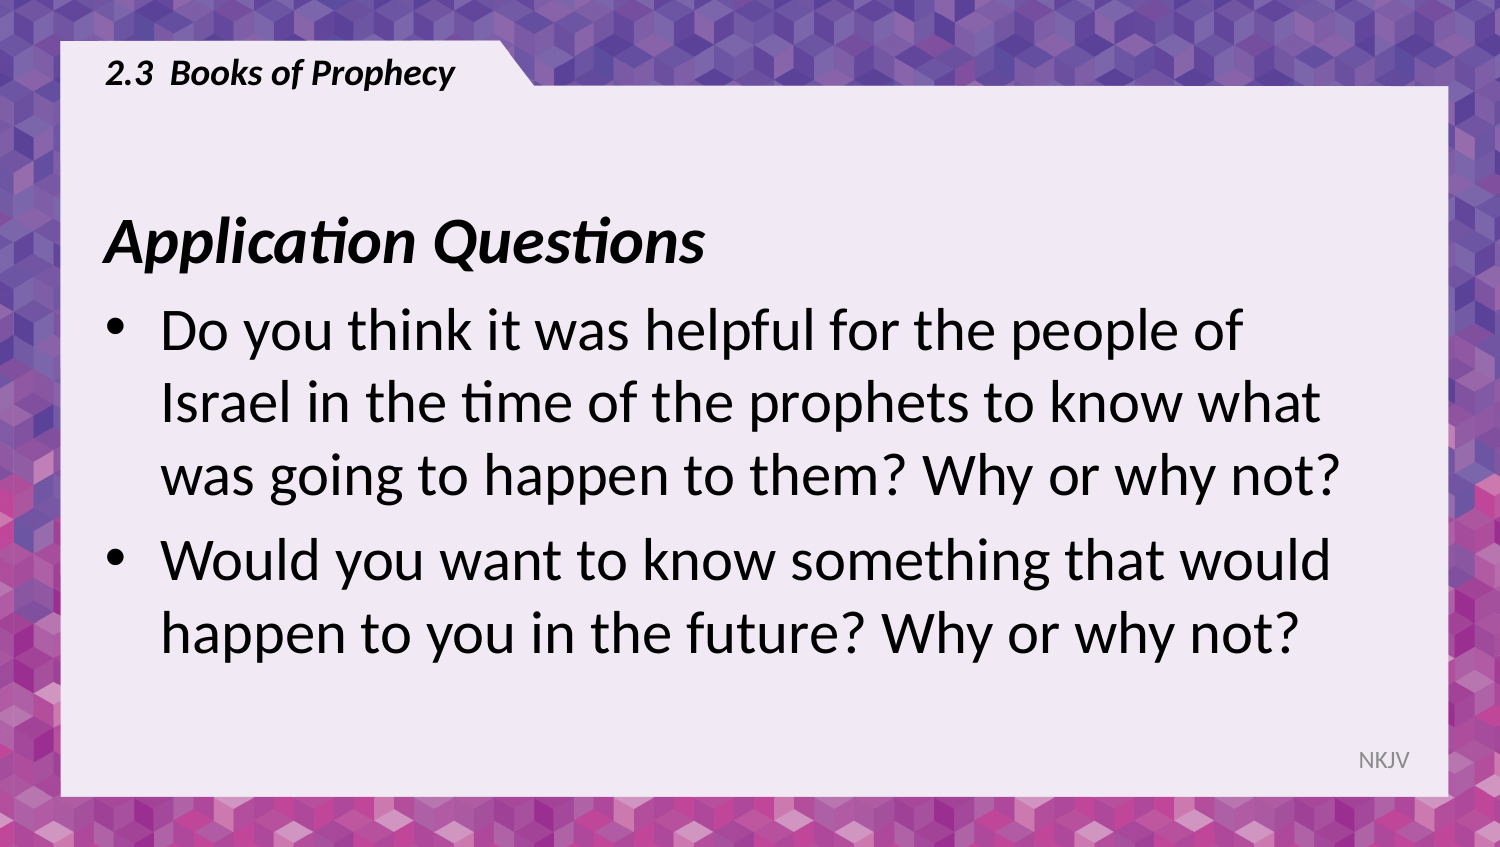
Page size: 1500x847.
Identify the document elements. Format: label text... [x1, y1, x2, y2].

picture [0, 0, 1500, 847]
footer NKJV [950, 736, 1425, 782]
list Application Questions Do you think it was helpful for the people of Israel in the time of the prophets to know what was going to happen to them? Why or why not? Would you want to know something that would happen to you in the future? Why or why not? [89, 141, 1403, 722]
title 2.3 Books of Prophecy [89, 33, 1420, 108]
